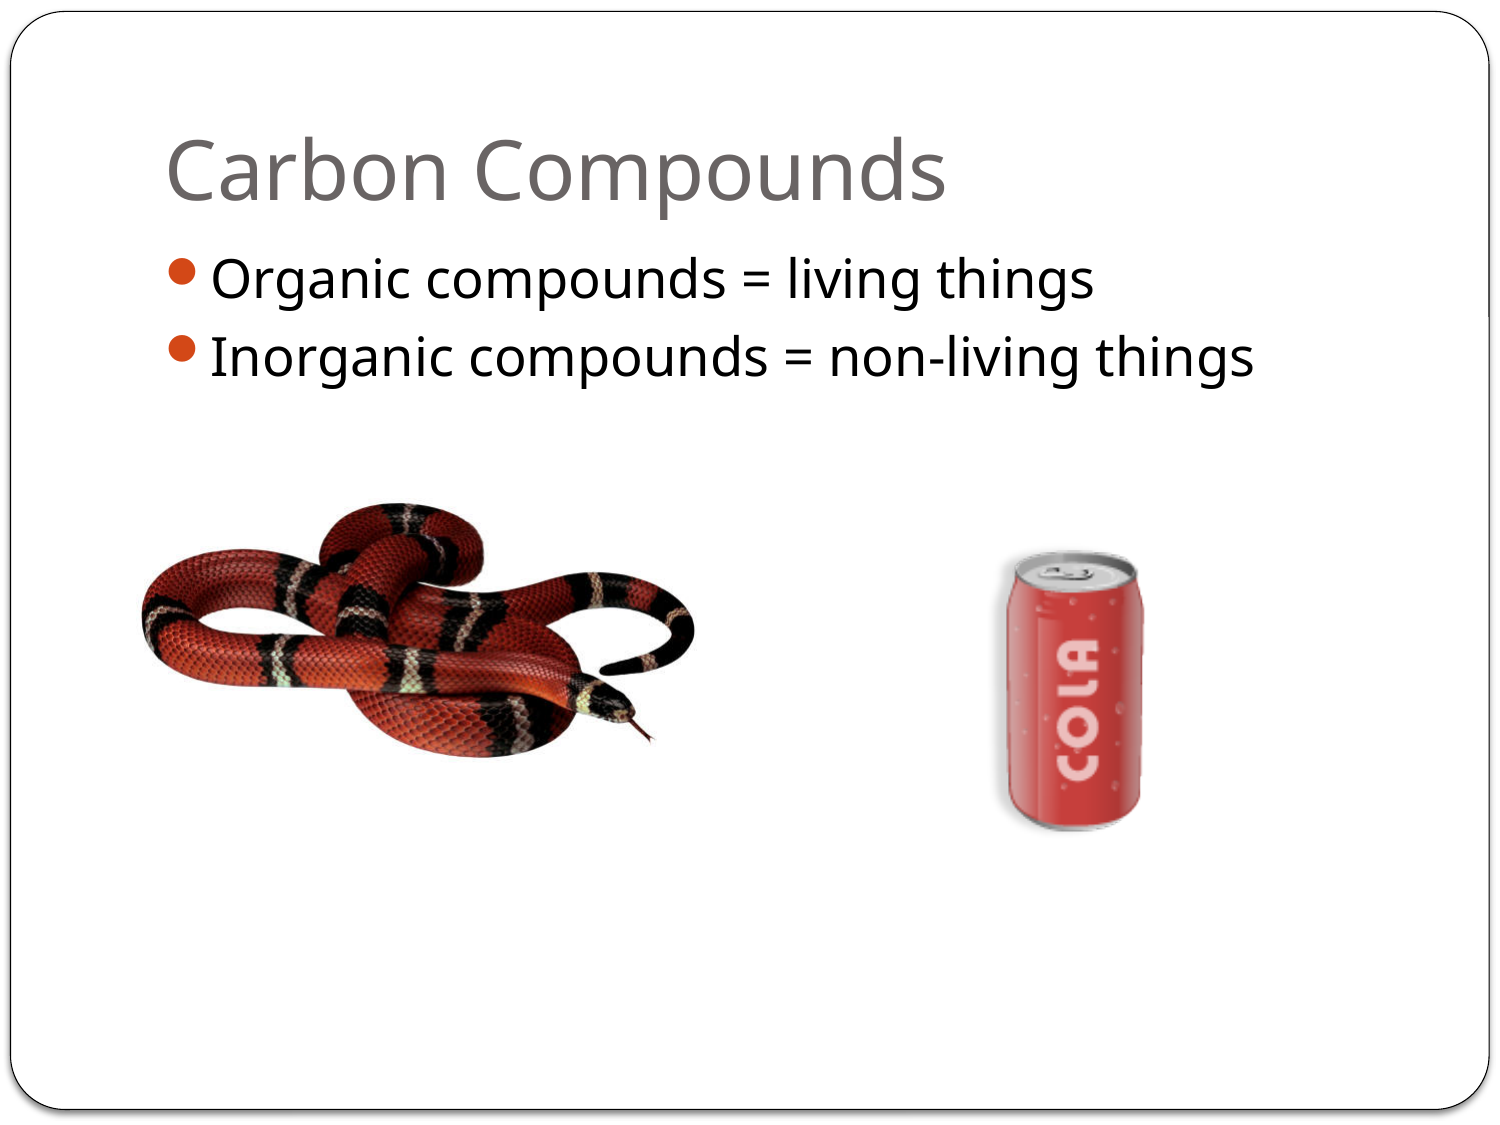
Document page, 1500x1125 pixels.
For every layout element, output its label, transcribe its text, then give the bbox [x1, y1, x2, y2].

picture [932, 543, 1233, 844]
title Carbon Compounds [150, 45, 1425, 233]
picture [112, 474, 713, 779]
list Organic compounds = living things Inorganic compounds = non-living things [150, 237, 1425, 988]
